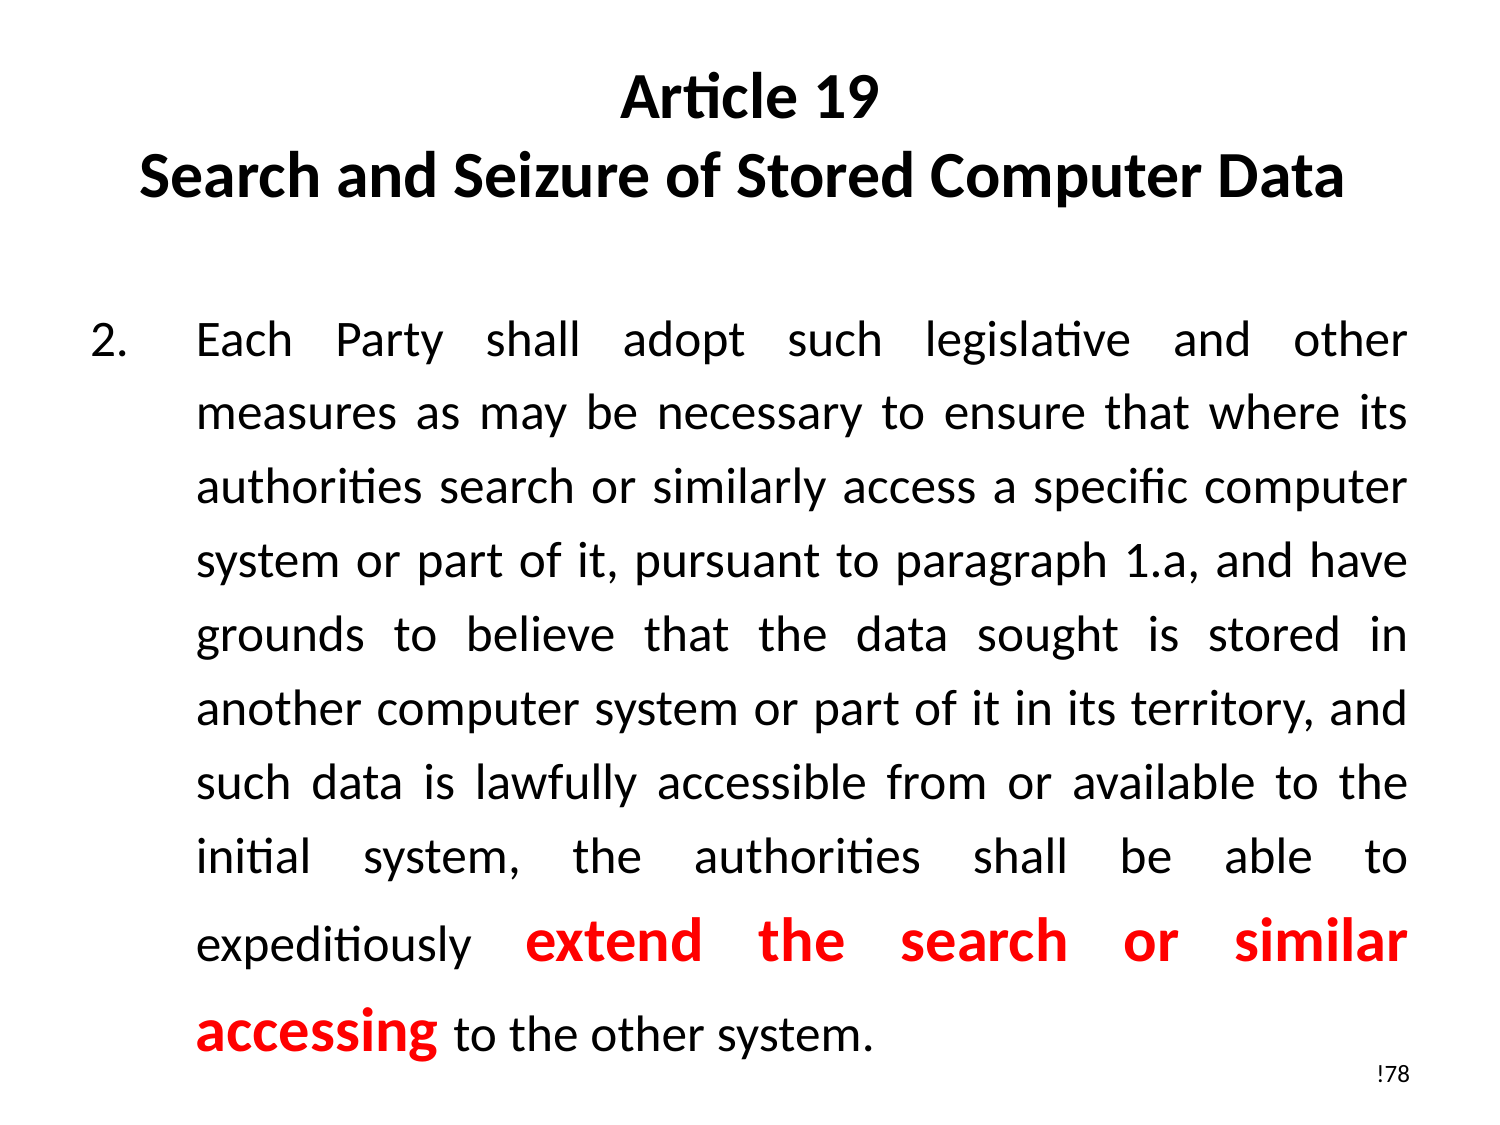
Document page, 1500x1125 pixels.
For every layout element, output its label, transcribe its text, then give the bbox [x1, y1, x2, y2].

slide_number !78 [1074, 1042, 1425, 1103]
title Article 19 Search and Seizure of Stored Computer Data [74, 44, 1426, 220]
list Each Party shall adopt such legislative and other measures as may be necessary to ensure that where its authorities search or similarly access a specific computer system or part of it, pursuant to paragraph 1.a, and have grounds to believe that the data sought is stored in another computer system or part of it in its territory, and such data is lawfully accessible from or available to the initial system, the authorities shall be able to expeditiously extend the search or similar accessing to the other system. [74, 284, 1426, 1073]
